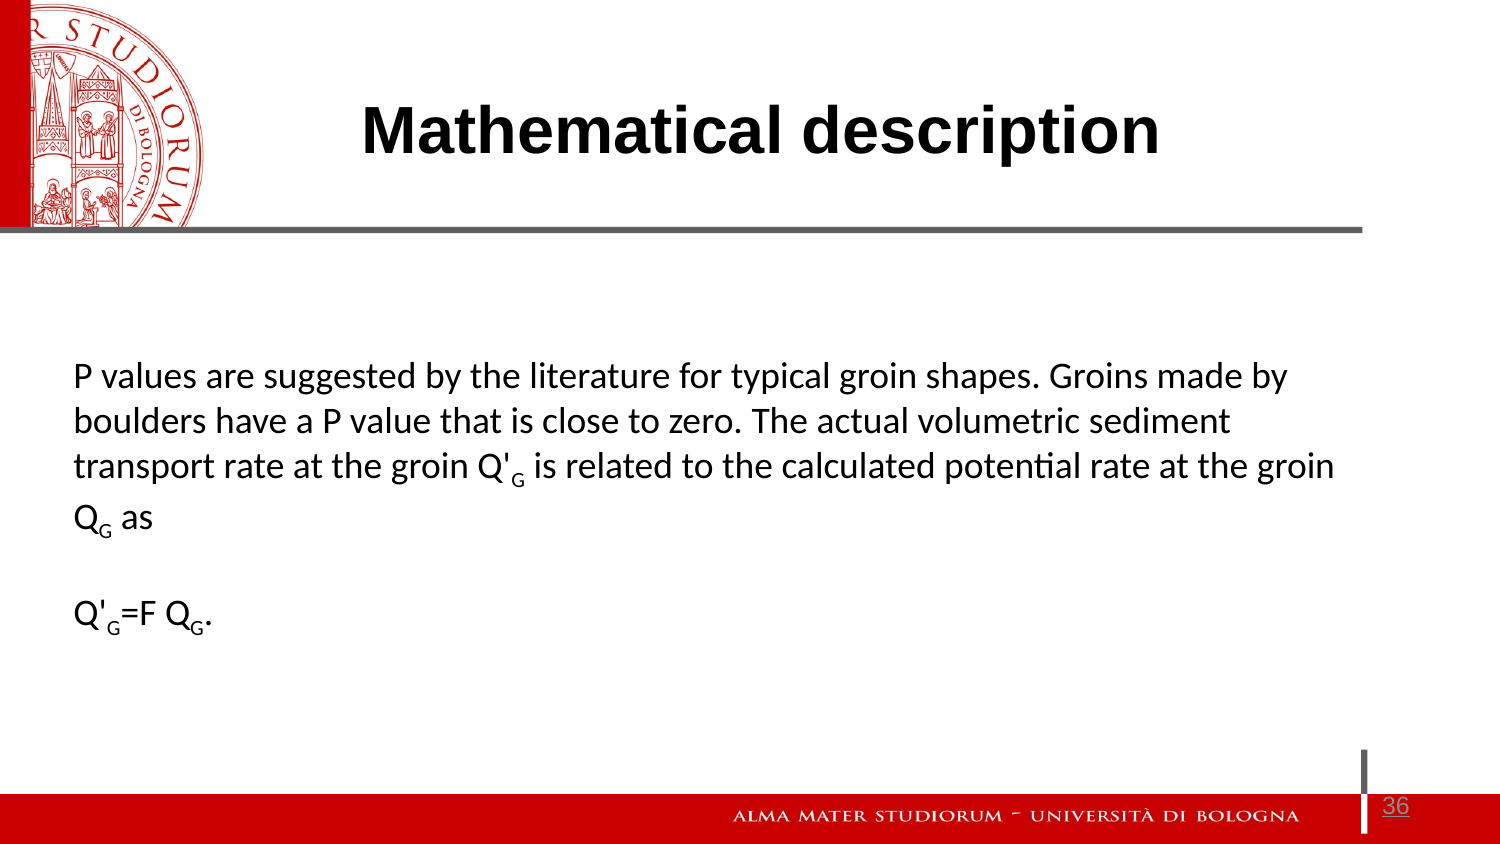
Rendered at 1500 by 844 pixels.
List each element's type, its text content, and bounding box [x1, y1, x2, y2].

slide_number 36 [1074, 782, 1425, 827]
picture [31, 0, 211, 226]
text_box Mathematical description [194, 79, 1329, 174]
picture [0, 794, 1500, 844]
text_box P values are suggested by the literature for typical groin shapes. Groins made by boulders have a P value that is close to zero. The actual volumetric sediment transport rate at the groin Q'G is related to the calculated potential rate at the groin QG as Q'G=F QG. [58, 343, 1383, 647]
